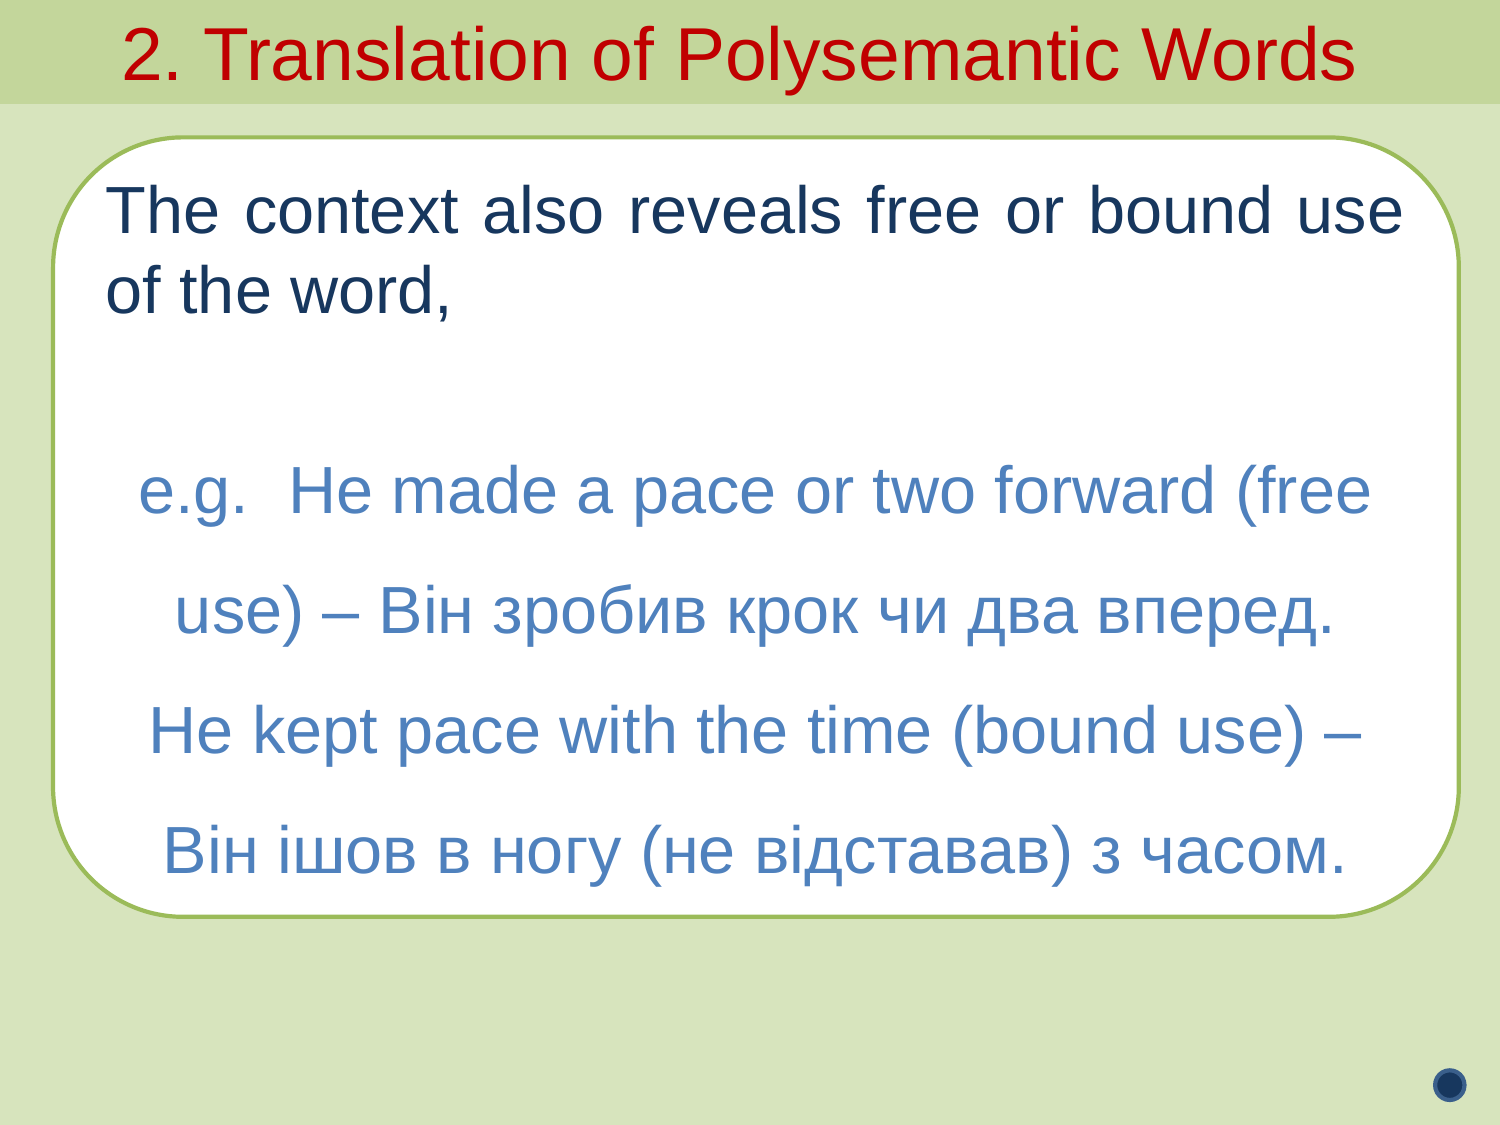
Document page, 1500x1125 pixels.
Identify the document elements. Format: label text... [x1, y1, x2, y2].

text_box The context also reveals free or bound use of the word, e.g. He made a pace or two forward (free use) – Він зробив крок чи два вперед. He kept pace with the time (bound use) – Він ішов в ногу (не відставав) з часом. [50, 135, 1461, 919]
text_box [1433, 1068, 1467, 1103]
text_box 2. Translation of Polysemantic Words [0, 0, 1500, 104]
